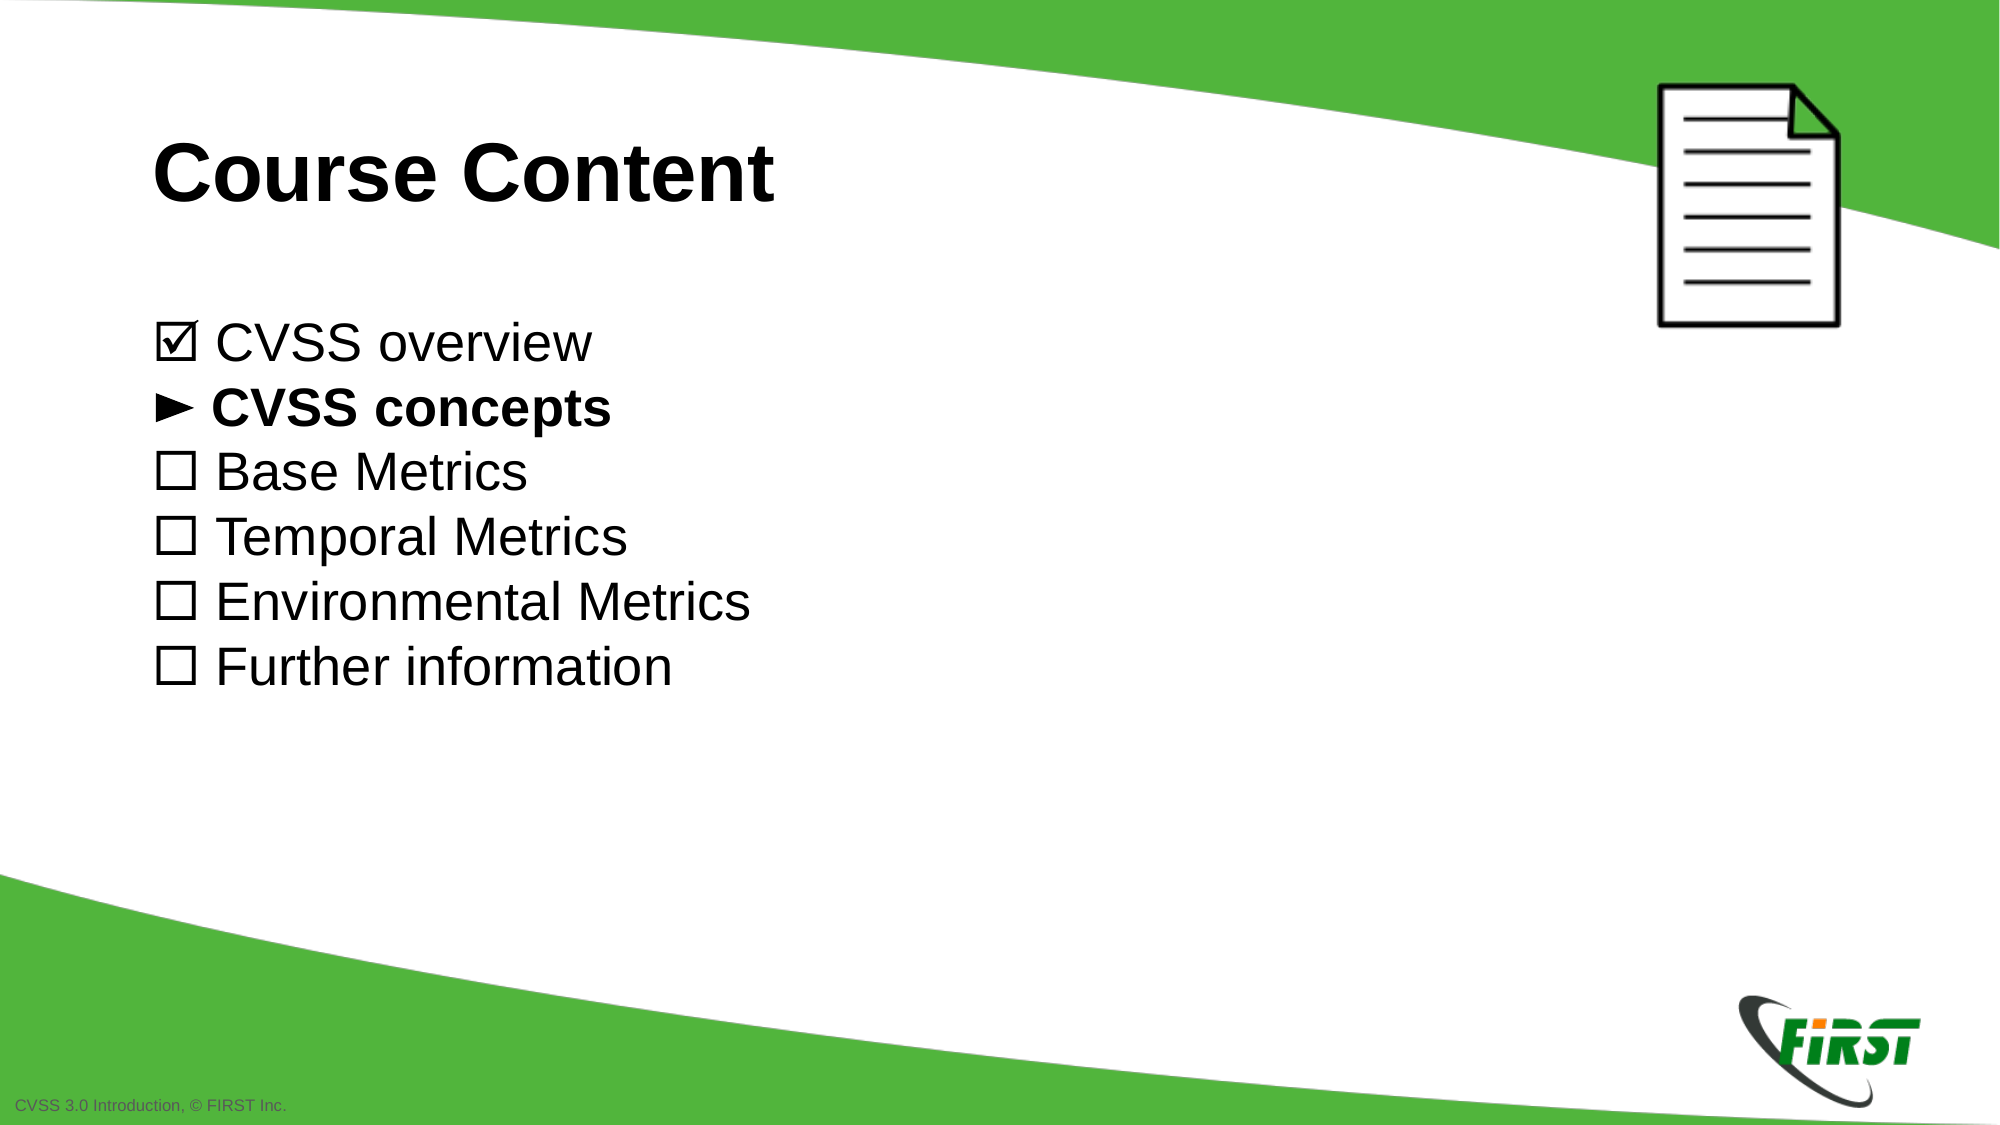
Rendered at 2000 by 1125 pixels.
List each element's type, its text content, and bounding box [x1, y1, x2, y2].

picture [0, 0, 2000, 1125]
text_box ☑ CVSS overview ► CVSS concepts  Base Metrics  Temporal Metrics  Environmental Metrics  Further information [137, 299, 1863, 1014]
text_box Course Content [137, 59, 1548, 278]
